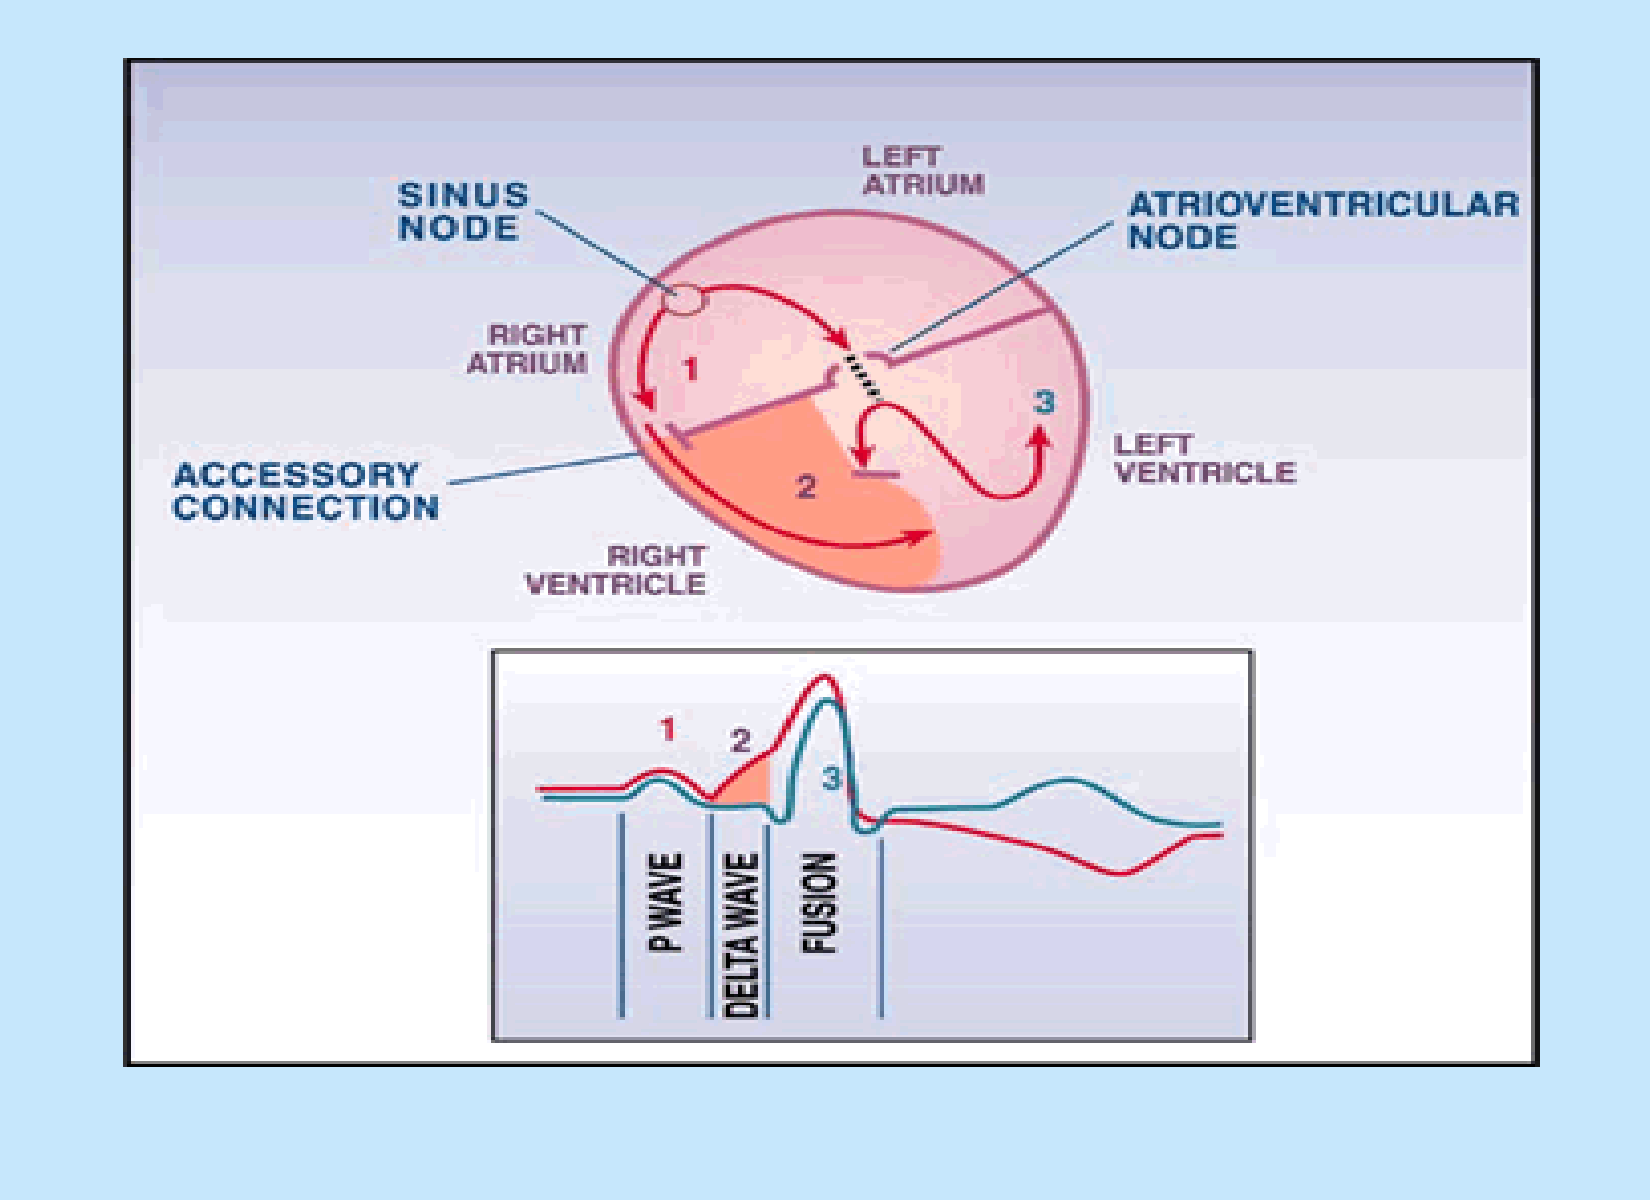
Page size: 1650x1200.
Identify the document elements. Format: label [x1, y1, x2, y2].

list [123, 58, 1540, 1067]
